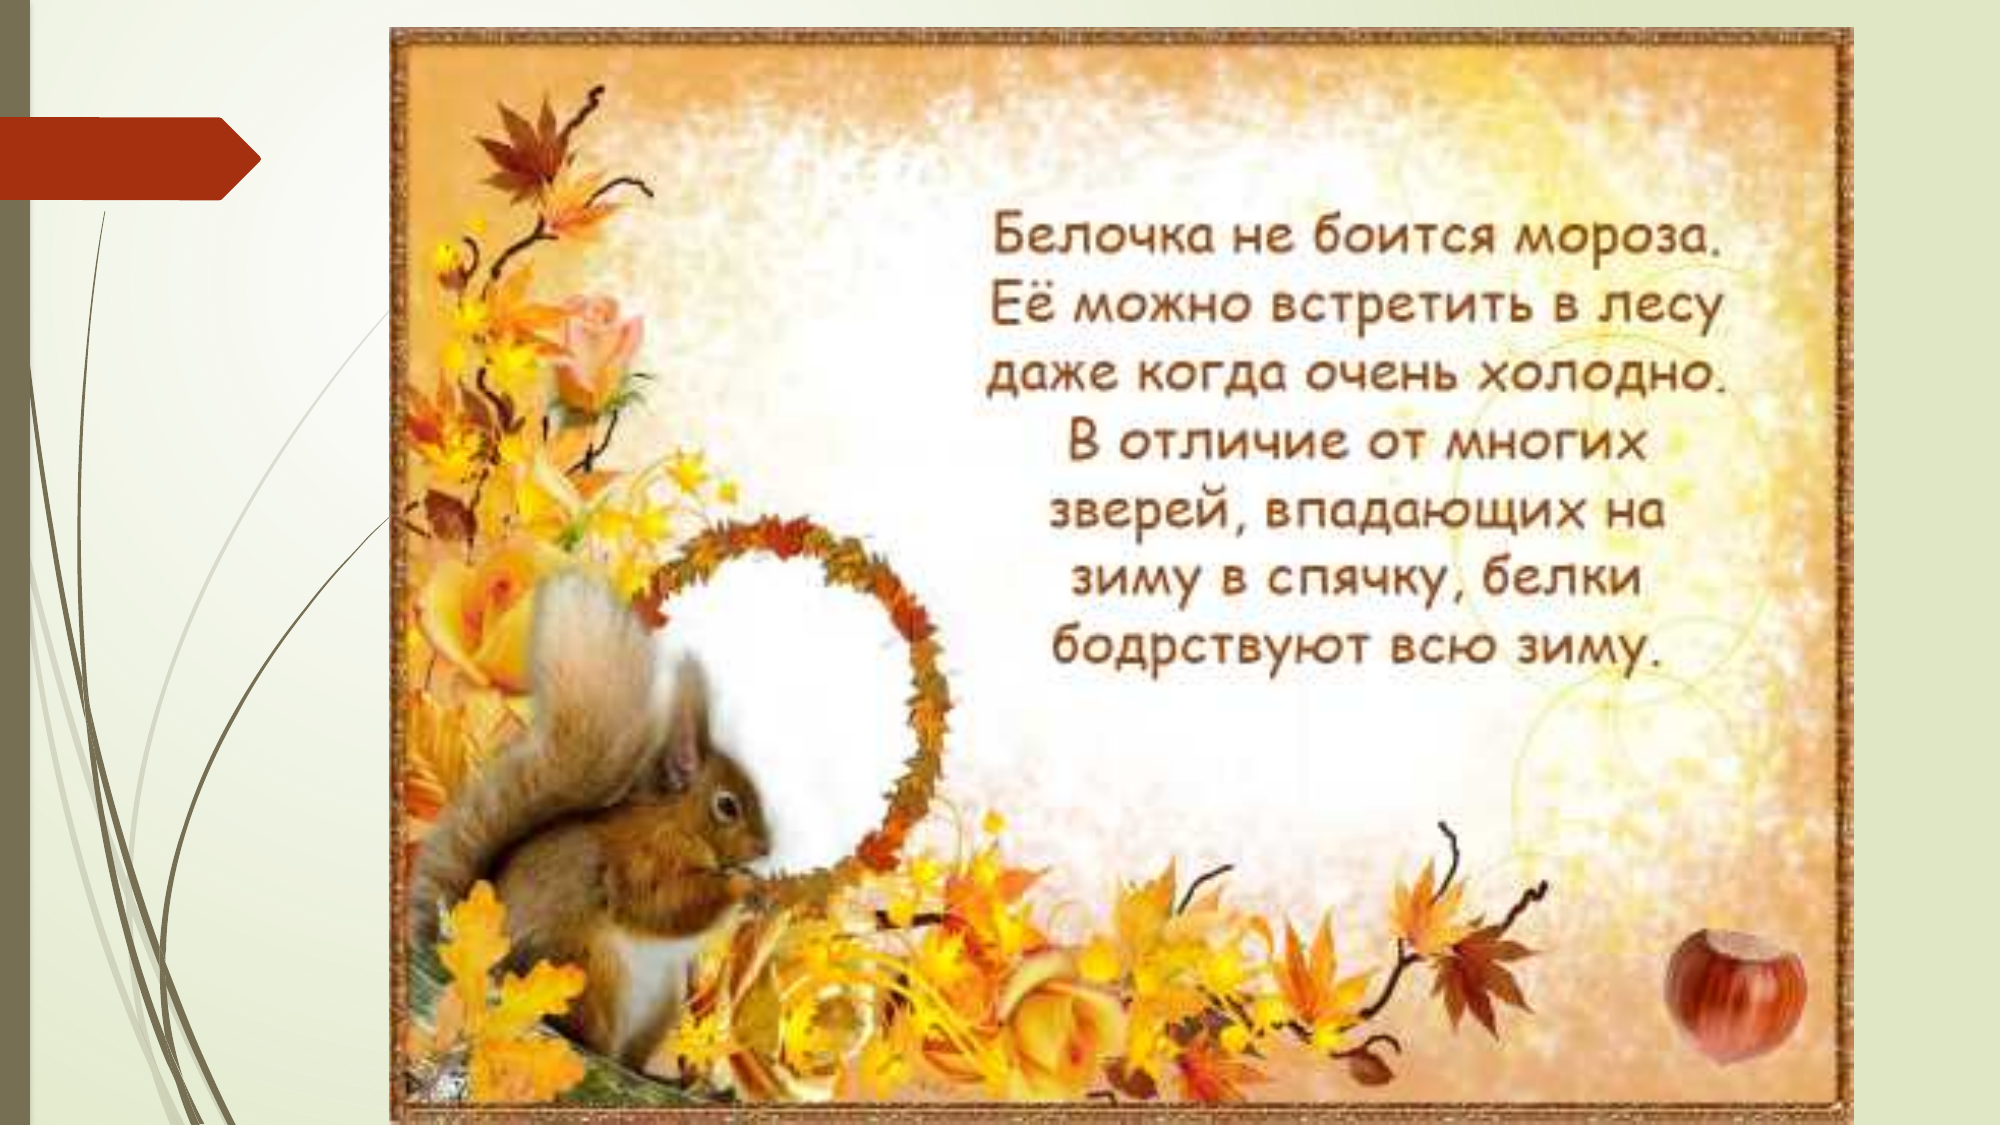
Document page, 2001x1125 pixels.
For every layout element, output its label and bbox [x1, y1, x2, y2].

picture [389, 26, 1855, 1125]
